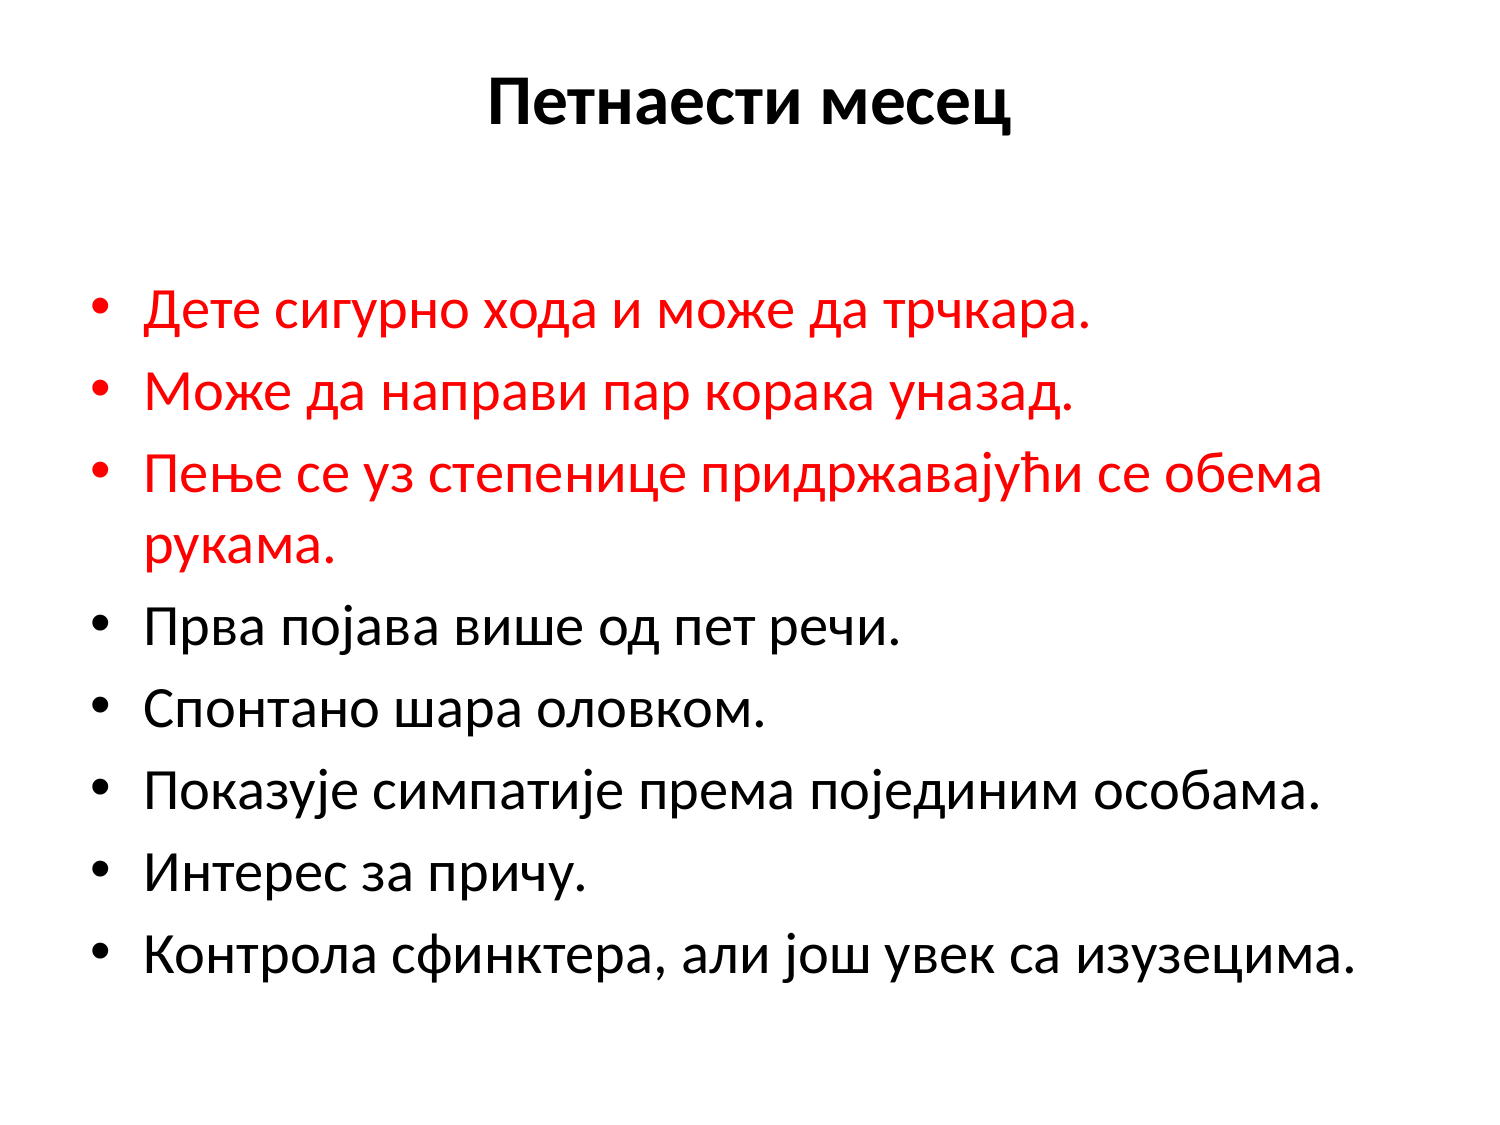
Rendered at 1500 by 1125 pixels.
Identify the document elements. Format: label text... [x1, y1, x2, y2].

title Петнаести месец [75, 45, 1425, 233]
list Дете сигурно хода и може да трчкара. Може да направи пар корака уназад. Пење се уз степенице придржавајући се обема рукама. Прва појава више од пет речи. Спонтано шара оловком. Показује симпатије према појединим особама. Интерес за причу. Контрола сфинктера, али још увек са изузецима. [75, 262, 1425, 1005]
